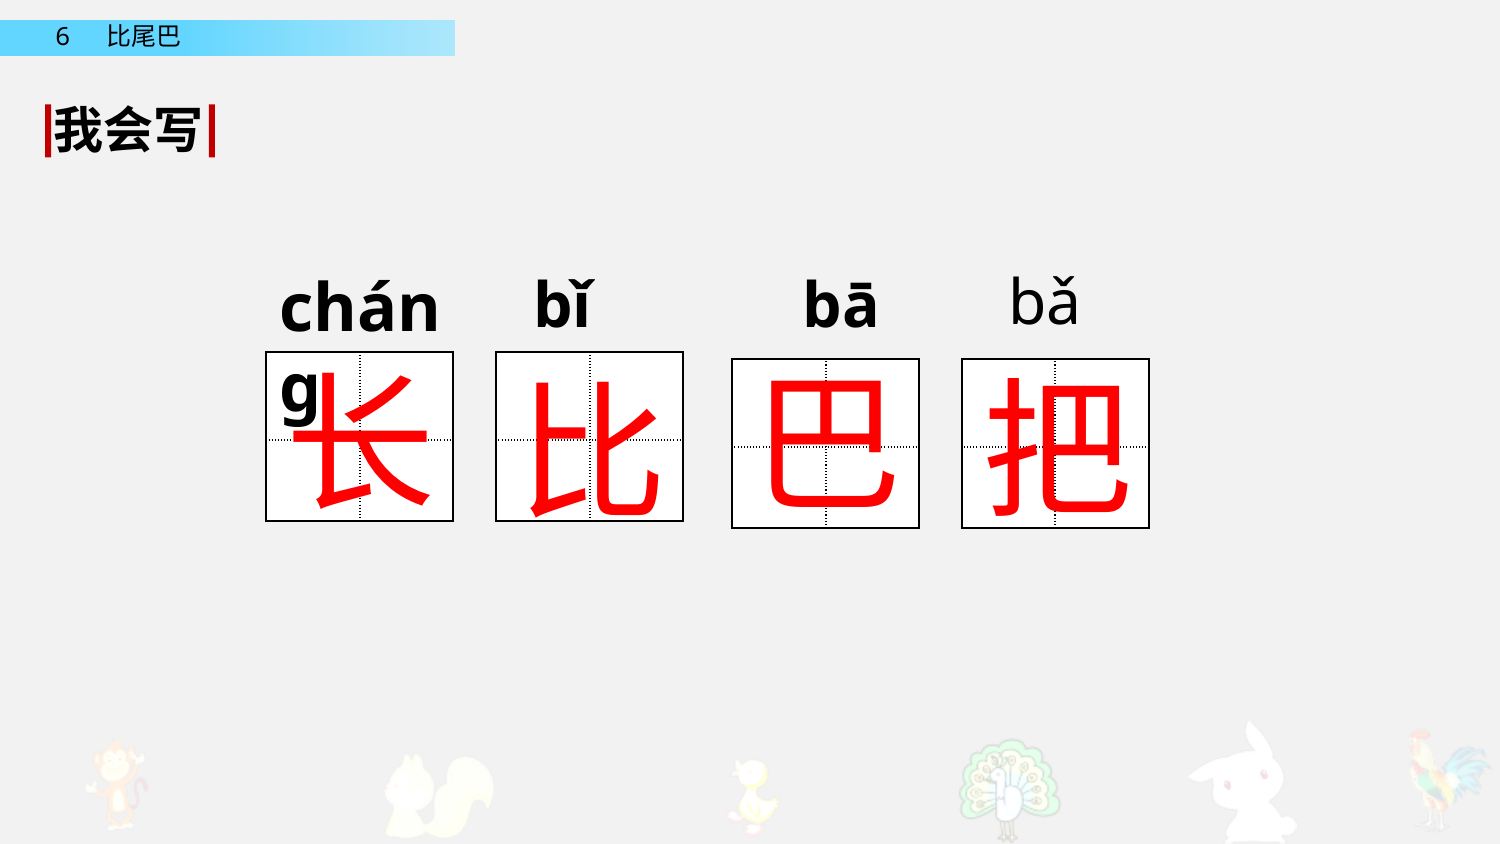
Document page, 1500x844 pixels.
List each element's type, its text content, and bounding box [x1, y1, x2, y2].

table_cell [963, 447, 970, 527]
text_box bā [791, 259, 975, 346]
table_header [733, 360, 741, 447]
text_box 把 [970, 348, 1151, 541]
table_header [375, 431, 452, 440]
table_cell [497, 440, 506, 520]
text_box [41, 92, 226, 165]
table_cell [733, 447, 741, 527]
text_box 巴 [741, 343, 922, 535]
text_box bǐ [522, 259, 696, 346]
table_header [267, 353, 274, 440]
text_box bǎ [997, 256, 1199, 343]
table_cell [267, 440, 274, 520]
text_box 比 [506, 351, 687, 543]
table_header [497, 353, 506, 440]
text_box chánɡ [268, 259, 471, 431]
table_header [963, 360, 970, 447]
table_cell [375, 440, 452, 520]
text_box 长 [274, 431, 375, 535]
